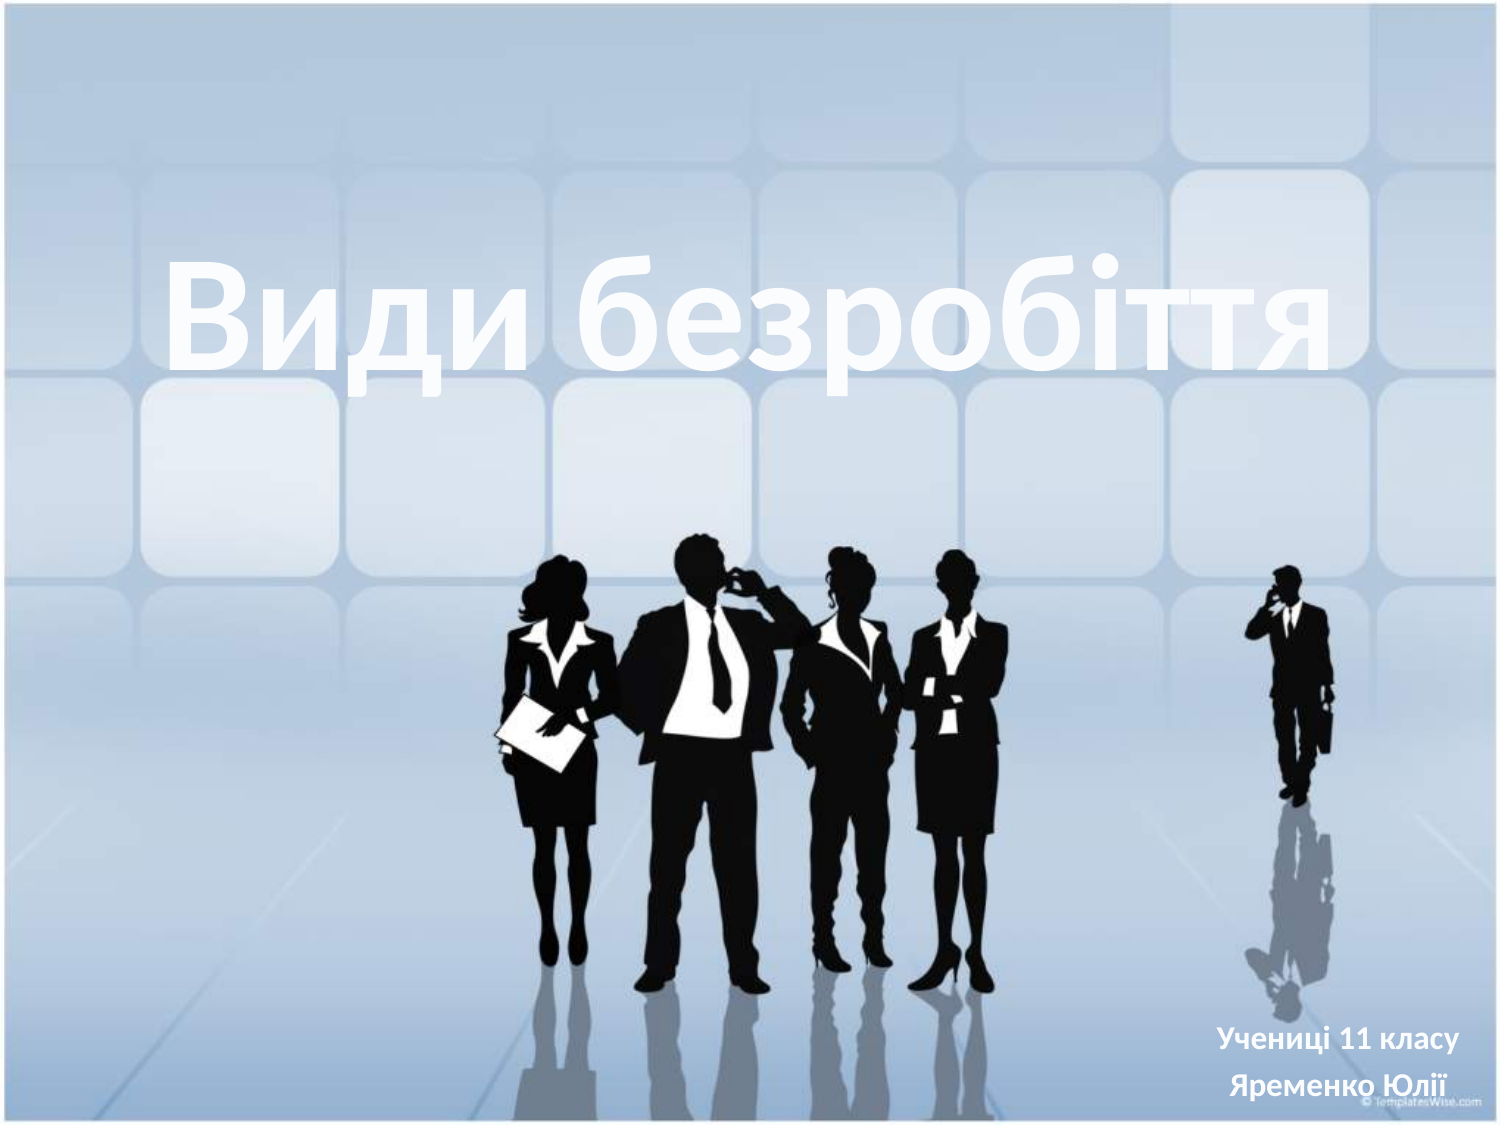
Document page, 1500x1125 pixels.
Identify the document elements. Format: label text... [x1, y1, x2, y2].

picture [0, 0, 1500, 1125]
text_box Види безробіття [76, 196, 1424, 411]
subtitle Учениці 11 класу Яременко Юлії [1181, 1008, 1495, 1123]
